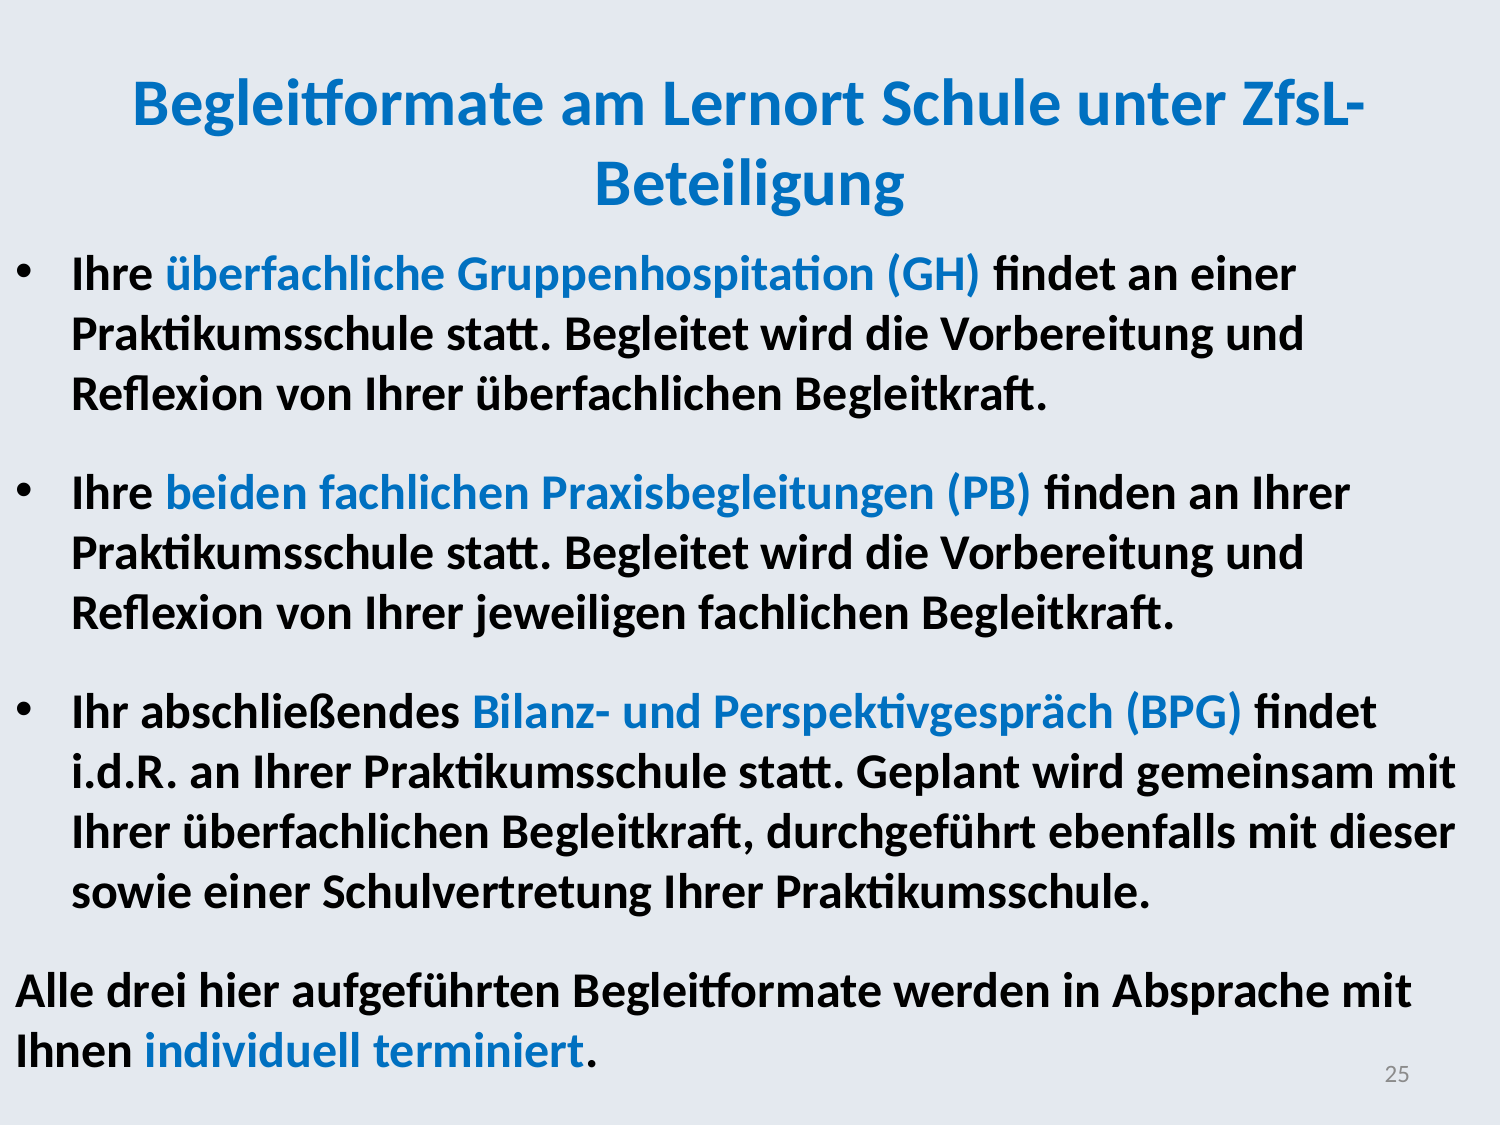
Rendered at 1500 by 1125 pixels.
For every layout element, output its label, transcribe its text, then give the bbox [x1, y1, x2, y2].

slide_number 25 [1074, 1042, 1425, 1103]
list Ihre überfachliche Gruppenhospitation (GH) findet an einer Praktikumsschule statt. Begleitet wird die Vorbereitung und Reflexion von Ihrer überfachlichen Begleitkraft. Ihre beiden fachlichen Praxisbegleitungen (PB) finden an Ihrer Praktikumsschule statt. Begleitet wird die Vorbereitung und Reflexion von Ihrer jeweiligen fachlichen Begleitkraft. Ihr abschließendes Bilanz- und Perspektivgespräch (BPG) findet i.d.R. an Ihrer Praktikumsschule statt. Geplant wird gemeinsam mit Ihrer überfachlichen Begleitkraft, durchgeführt ebenfalls mit dieser sowie einer Schulvertretung Ihrer Praktikumsschule. Alle drei hier aufgeführten Begleitformate werden in Absprache mit Ihnen individuell terminiert. [0, 232, 1500, 1125]
title Begleitformate am Lernort Schule unter ZfsL-Beteiligung [75, 45, 1425, 232]
